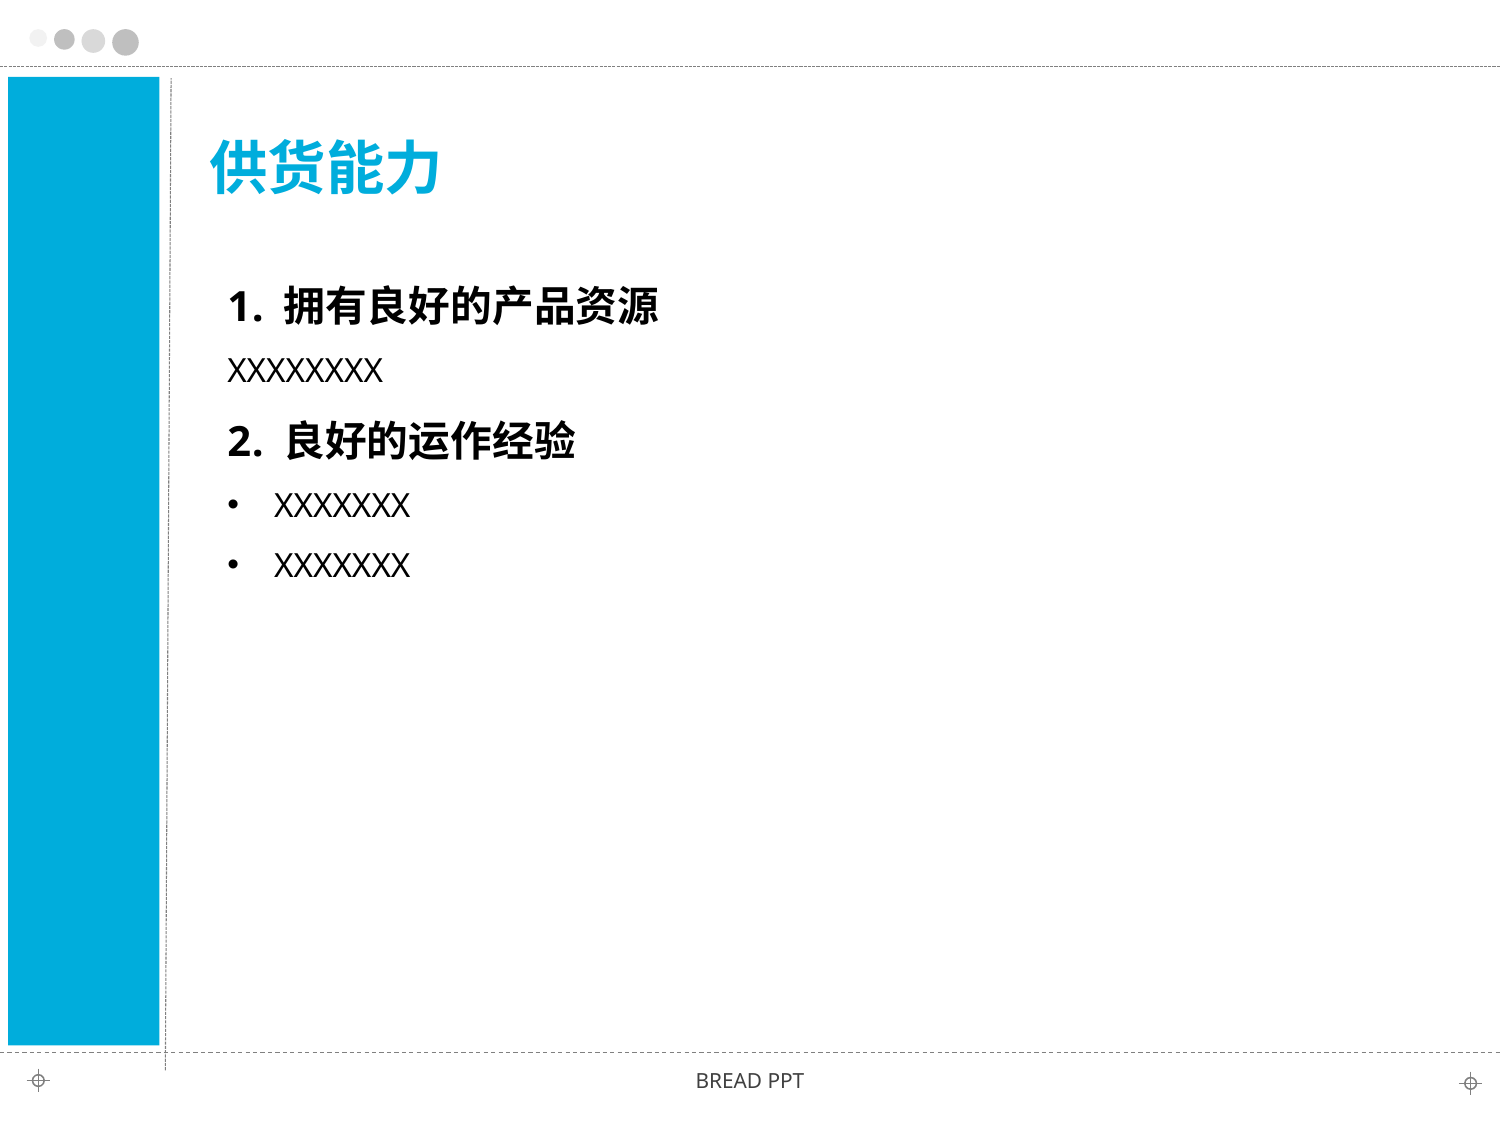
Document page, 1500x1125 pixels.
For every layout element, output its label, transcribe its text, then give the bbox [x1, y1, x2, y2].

text_box 供货能力 [162, 74, 1425, 209]
text_box 拥有良好的产品资源 XXXXXXXX 良好的运作经验 XXXXXXX XXXXXXX [212, 247, 1450, 592]
